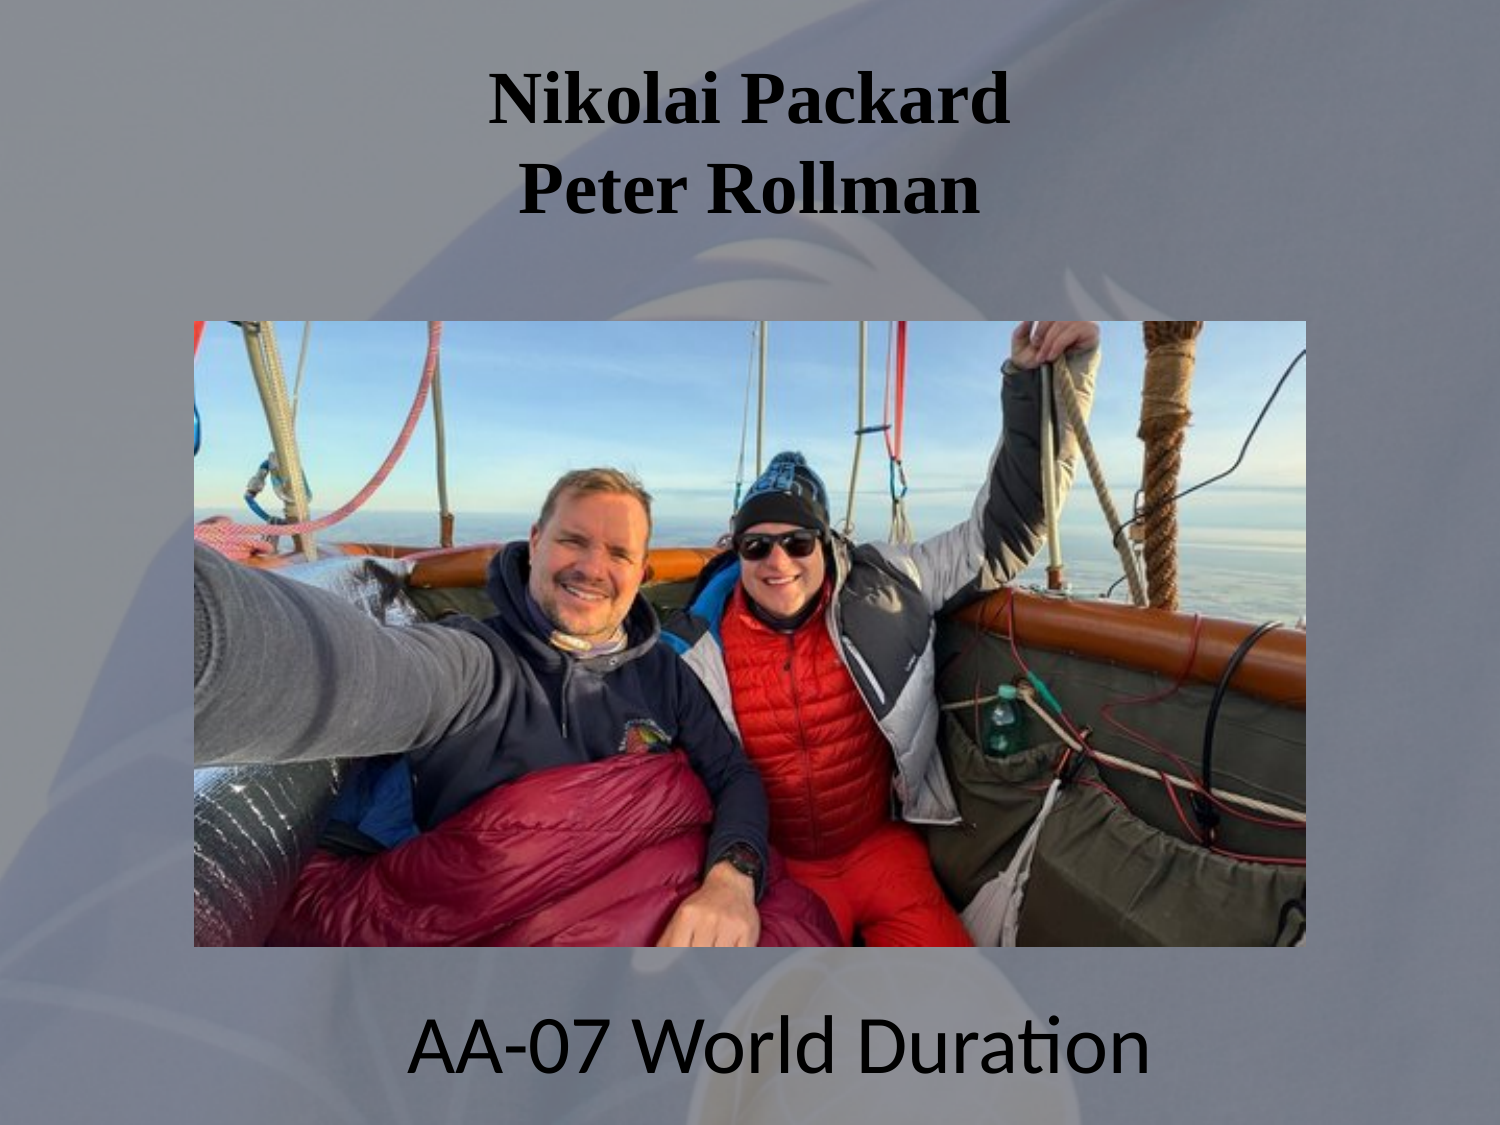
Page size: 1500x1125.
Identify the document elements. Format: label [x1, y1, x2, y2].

list [194, 320, 1306, 947]
picture [0, 0, 1500, 1125]
